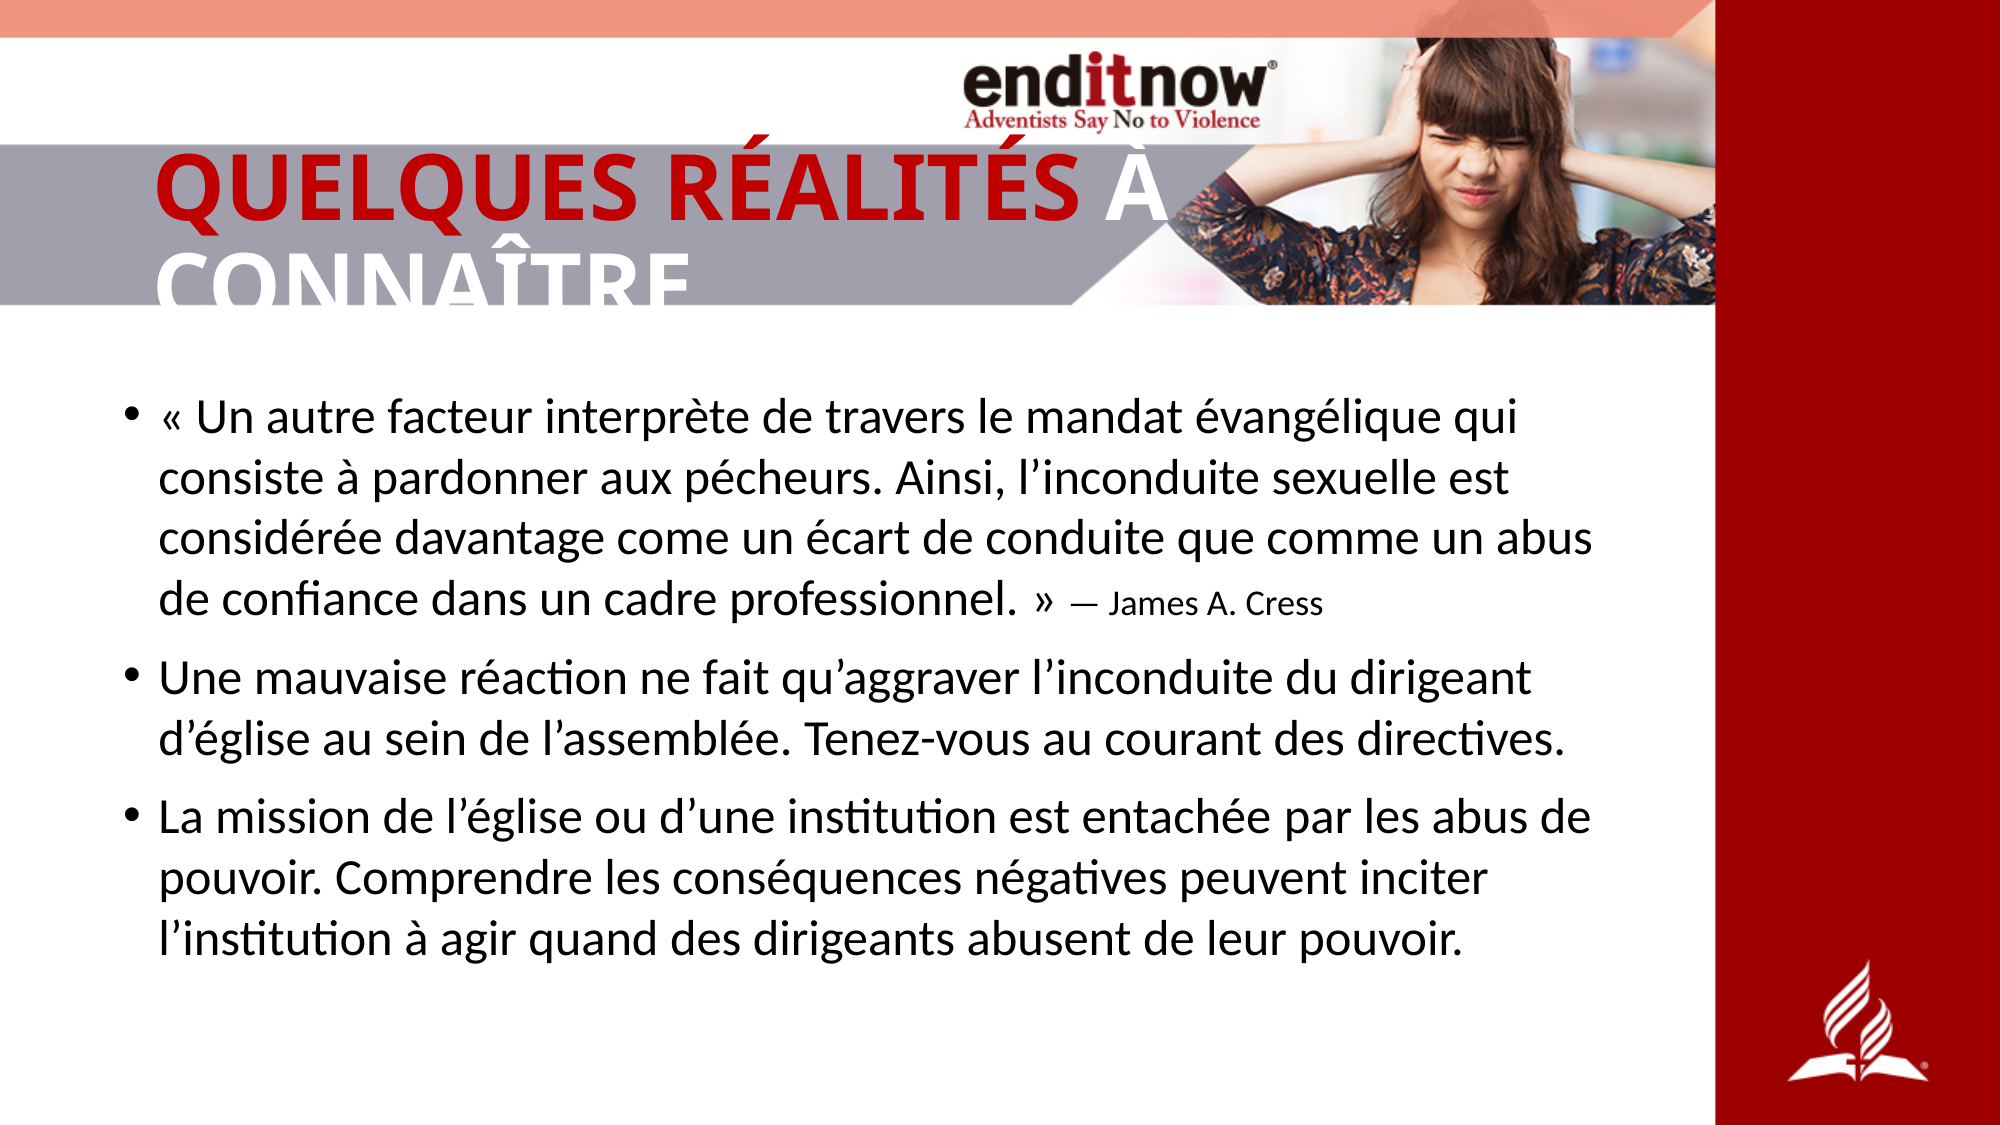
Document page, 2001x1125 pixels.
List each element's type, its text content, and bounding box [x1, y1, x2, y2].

list « Un autre facteur interprète de travers le mandat évangélique qui consiste à pardonner aux pécheurs. Ainsi, l’inconduite sexuelle est considérée davantage come un écart de conduite que comme un abus de confiance dans un cadre professionnel. » — James A. Cress Une mauvaise réaction ne fait qu’aggraver l’inconduite du dirigeant d’église au sein de l’assemblée. Tenez-vous au courant des directives. La mission de l’église ou d’une institution est entachée par les abus de pouvoir. Comprendre les conséquences négatives peuvent inciter l’institution à agir quand des dirigeants abusent de leur pouvoir. [108, 296, 1628, 1061]
picture [0, 0, 2001, 1125]
title QUELQUES RÉALITÉS À CONNAÎTRE [137, 162, 1657, 319]
